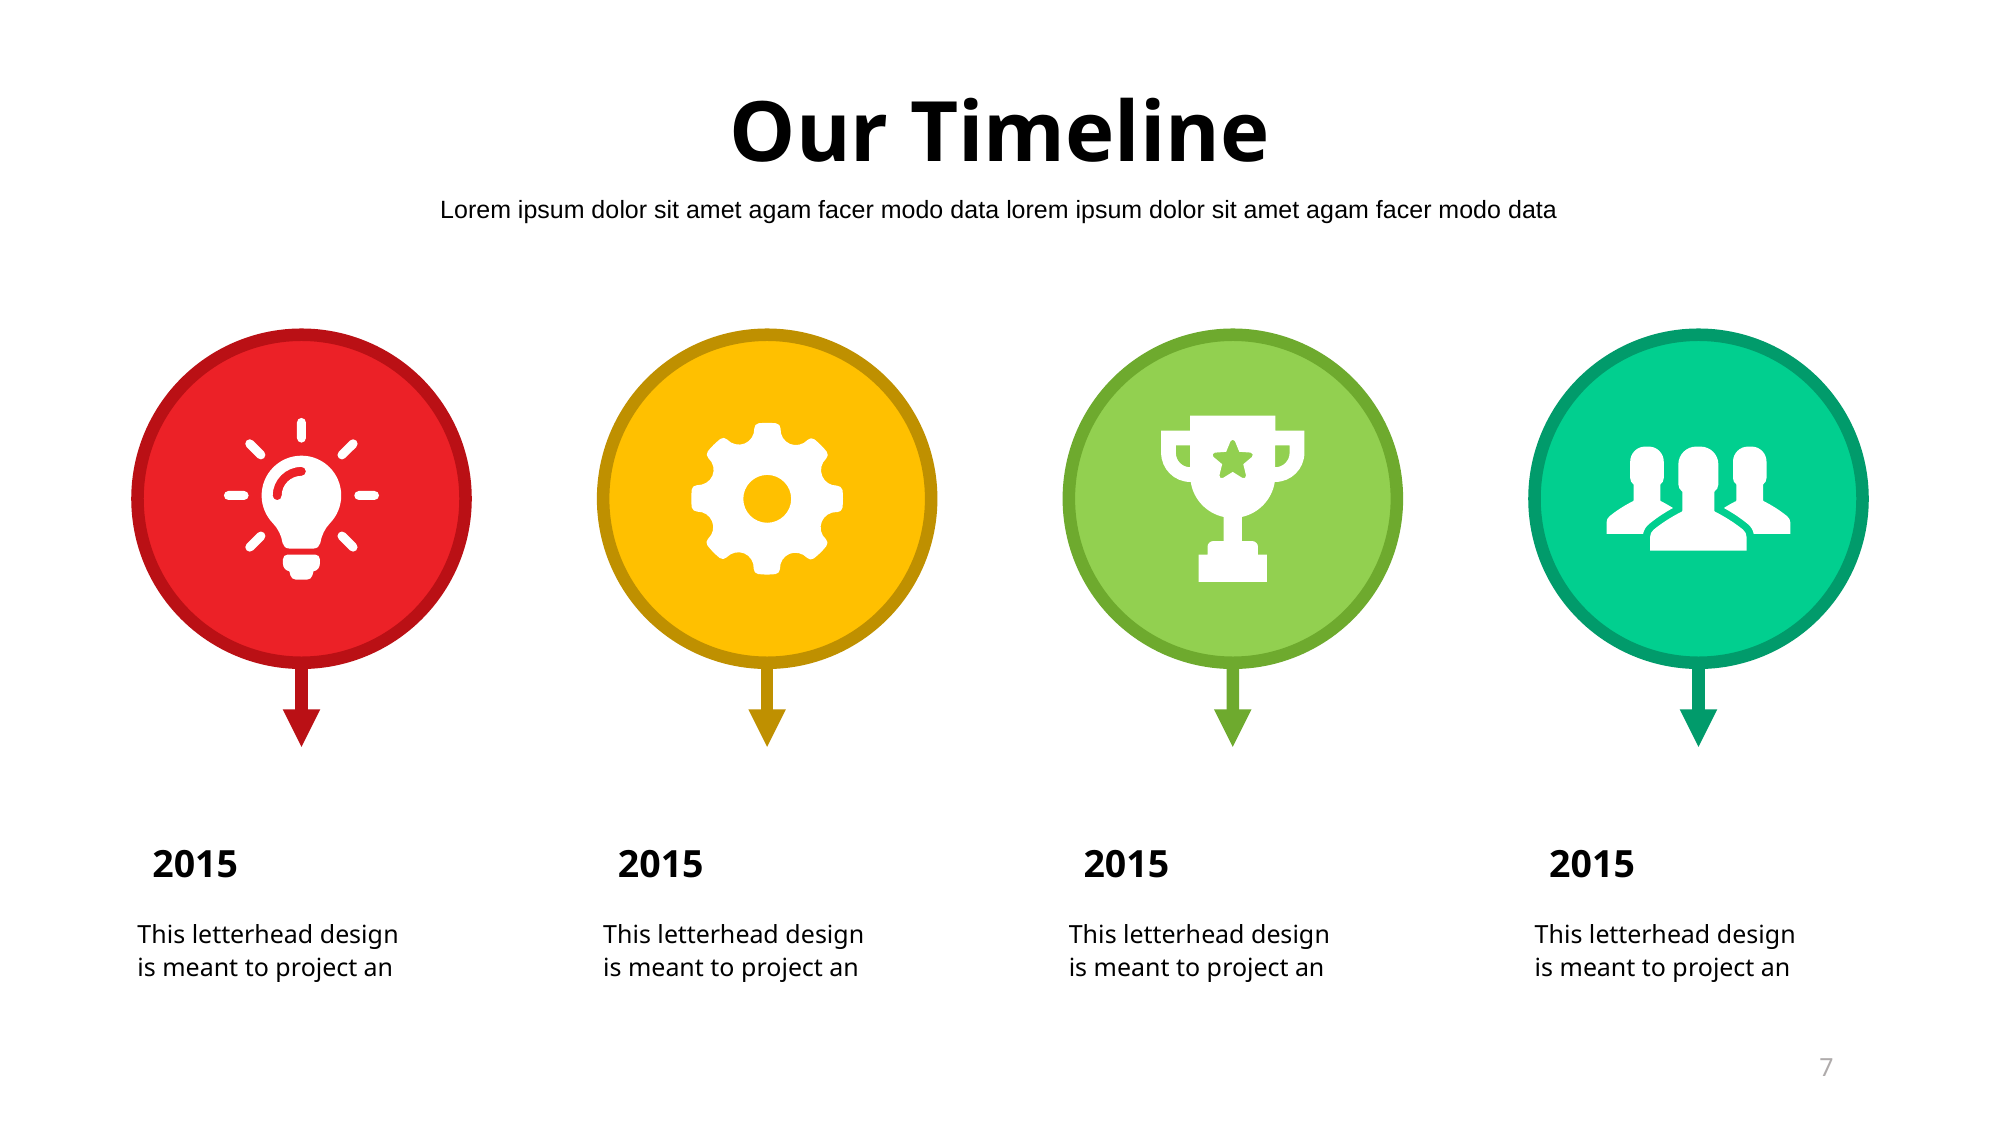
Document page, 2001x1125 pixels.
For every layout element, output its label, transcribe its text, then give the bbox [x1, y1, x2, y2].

text_box [602, 333, 933, 664]
text_box [1723, 446, 1791, 534]
text_box [337, 439, 358, 460]
text_box [1533, 333, 1864, 664]
slide_number 7 [1790, 1042, 1863, 1094]
subtitle Lorem ipsum dolor sit amet agam facer modo data lorem ipsum dolor sit amet agam facer modo data [137, 191, 1863, 227]
text_box [354, 490, 380, 500]
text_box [1068, 832, 1348, 983]
text_box [692, 423, 842, 574]
text_box [245, 439, 266, 460]
text_box [1606, 446, 1673, 534]
text_box [223, 490, 249, 500]
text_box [603, 832, 882, 983]
text_box [1161, 415, 1305, 582]
text_box [136, 333, 467, 664]
text_box [282, 554, 320, 580]
text_box [1067, 333, 1398, 664]
text_box [337, 531, 358, 552]
text_box [1650, 446, 1747, 551]
text_box [245, 531, 266, 552]
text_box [1534, 832, 1813, 983]
text_box [296, 417, 306, 443]
text_box [261, 455, 342, 549]
title Our Timeline [137, 78, 1863, 191]
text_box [137, 832, 416, 983]
